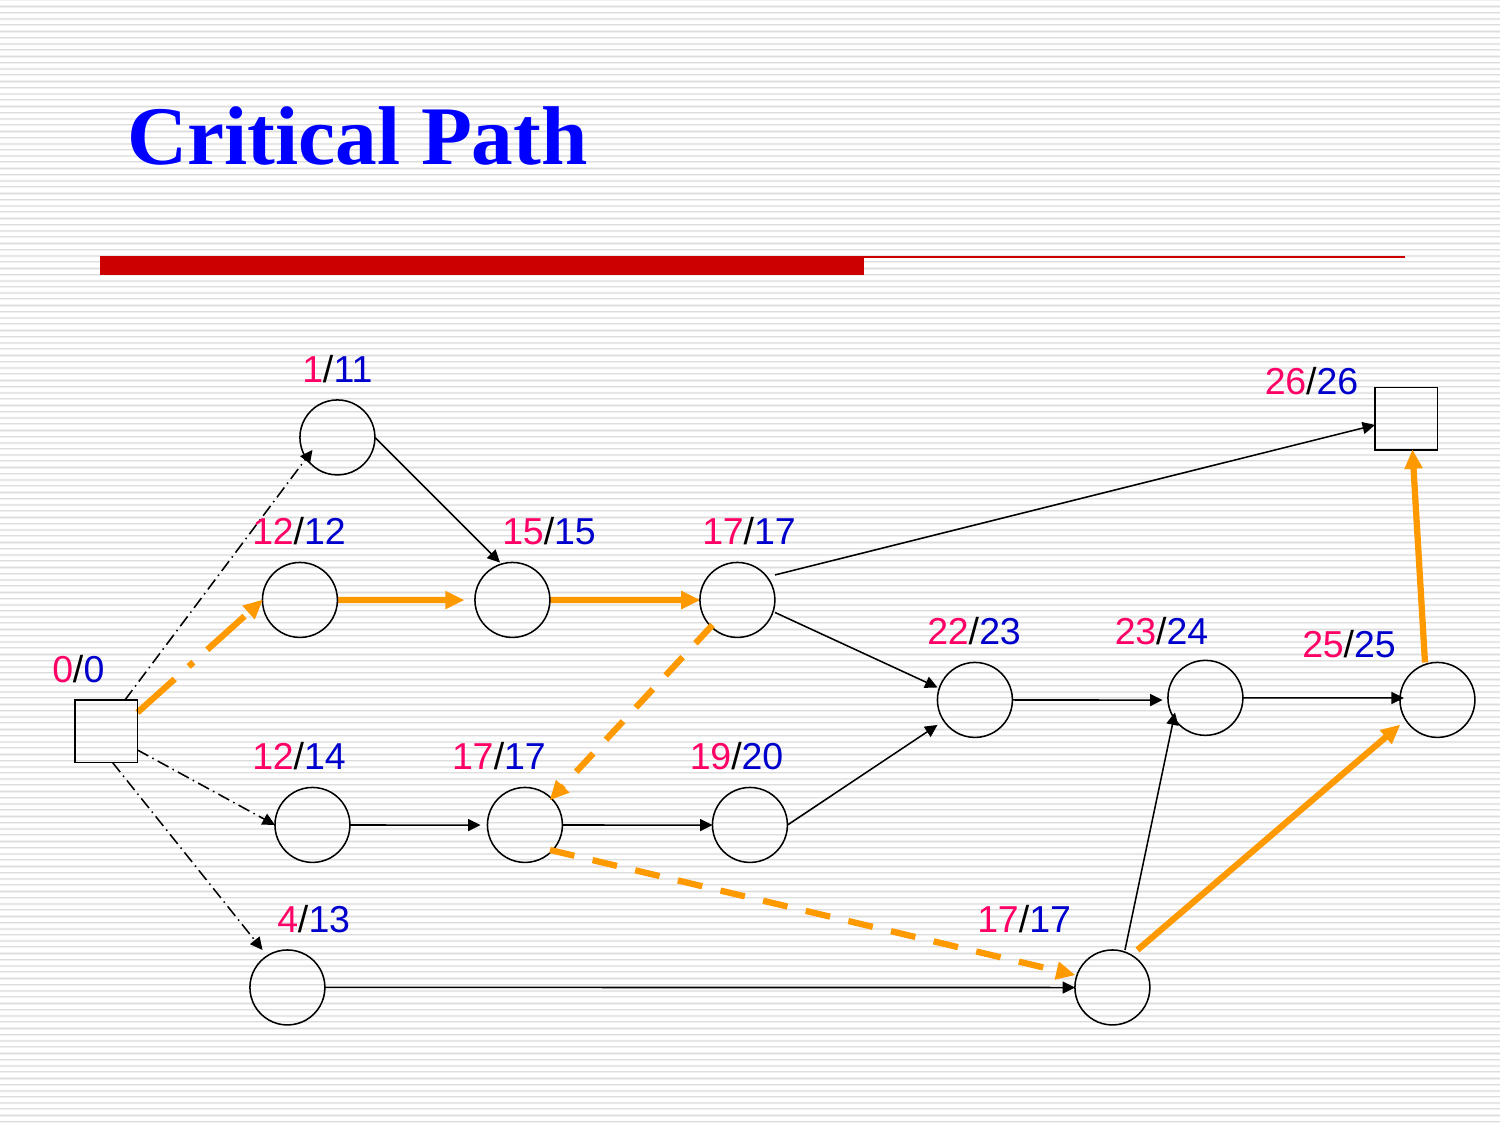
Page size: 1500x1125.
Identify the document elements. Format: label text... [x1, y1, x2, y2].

text_box [1167, 660, 1243, 736]
text_box [299, 399, 375, 475]
text_box [296, 450, 313, 471]
text_box 1/11 [287, 337, 413, 398]
text_box [261, 813, 275, 826]
text_box [1399, 662, 1475, 738]
text_box [487, 787, 563, 863]
text_box [1374, 387, 1438, 450]
text_box 25/25 [1287, 612, 1438, 673]
text_box [937, 662, 1013, 738]
text_box [325, 981, 1075, 994]
text_box [788, 724, 938, 825]
text_box [1138, 712, 1179, 889]
text_box [275, 787, 350, 863]
text_box [249, 949, 325, 1025]
text_box [74, 699, 138, 763]
text_box [246, 930, 263, 950]
text_box [1242, 691, 1400, 705]
text_box 15/15 [487, 499, 653, 560]
text_box [850, 421, 1374, 557]
title Critical Path [112, 37, 1388, 225]
text_box [712, 787, 788, 863]
text_box [262, 562, 338, 638]
text_box 19/20 [674, 724, 838, 785]
text_box [1059, 966, 1075, 979]
text_box 17/17 [687, 499, 850, 560]
text_box [1013, 693, 1163, 707]
text_box 0/0 [37, 637, 138, 698]
text_box 12/14 [237, 724, 388, 785]
text_box [699, 562, 775, 638]
text_box 22/23 [912, 599, 1088, 660]
text_box 17/17 [962, 887, 1138, 948]
text_box 4/13 [262, 887, 400, 948]
text_box 23/24 [1099, 599, 1250, 660]
text_box 17/17 [437, 724, 594, 785]
picture [0, 0, 1500, 1125]
text_box [1074, 949, 1150, 1025]
text_box [550, 593, 699, 607]
text_box [338, 593, 465, 607]
text_box [774, 612, 938, 688]
text_box [1137, 724, 1400, 951]
text_box [549, 786, 563, 800]
text_box [243, 600, 263, 617]
text_box [350, 818, 481, 832]
text_box 26/26 [1249, 349, 1413, 410]
text_box [474, 562, 550, 638]
text_box [563, 818, 712, 832]
text_box [1407, 450, 1423, 612]
text_box 12/12 [237, 499, 393, 560]
